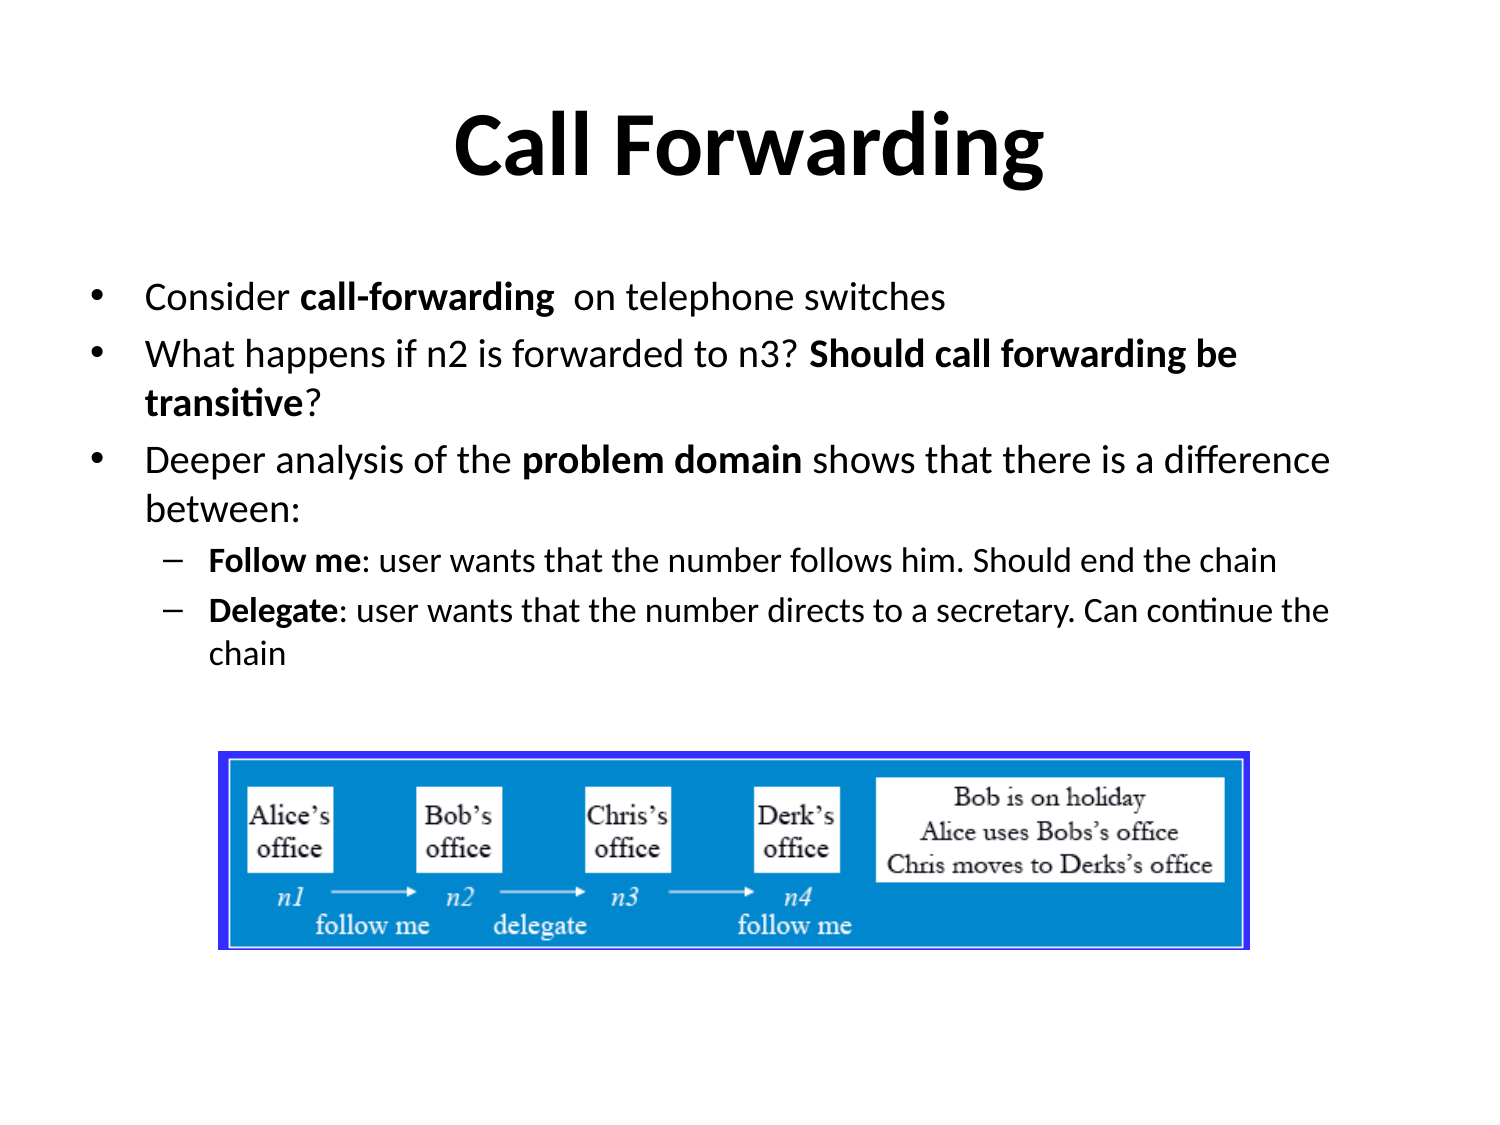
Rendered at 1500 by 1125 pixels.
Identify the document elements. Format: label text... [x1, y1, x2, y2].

title Call Forwarding [75, 45, 1425, 233]
list Consider call-forwarding on telephone switches What happens if n2 is forwarded to n3? Should call forwarding be transitive? Deeper analysis of the problem domain shows that there is a difference between: Follow me: user wants that the number follows him. Should end the chain Delegate: user wants that the number directs to a secretary. Can continue the chain [75, 262, 1425, 681]
picture [218, 751, 1250, 951]
